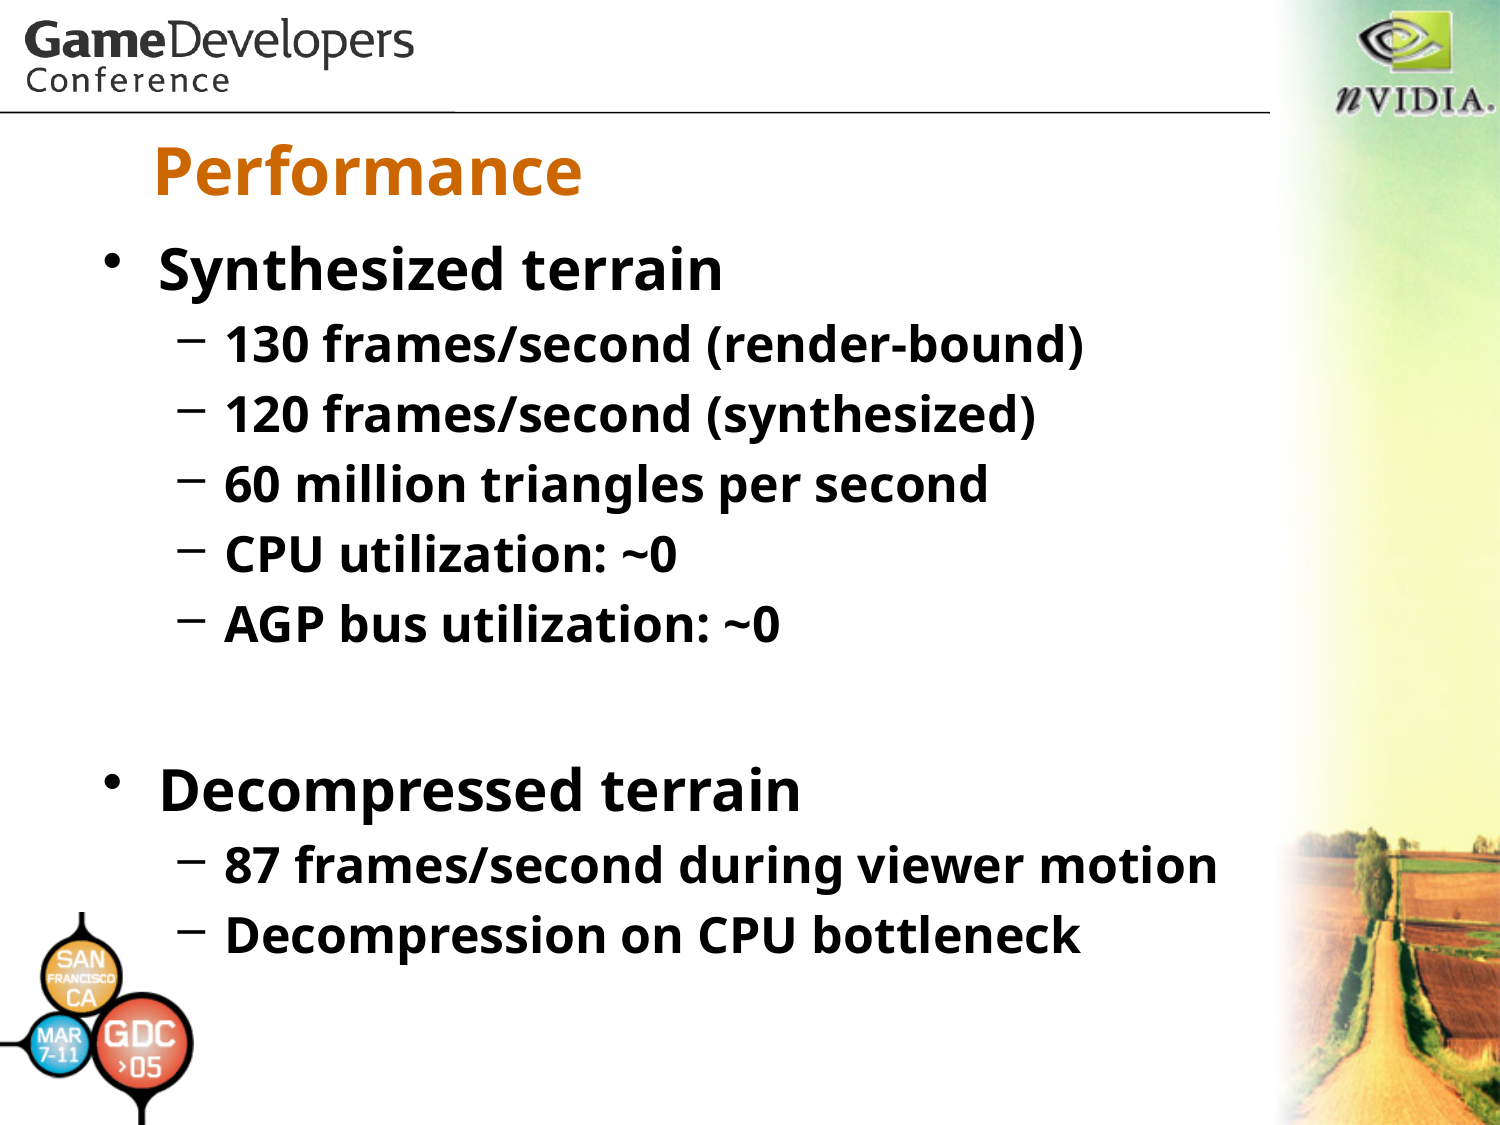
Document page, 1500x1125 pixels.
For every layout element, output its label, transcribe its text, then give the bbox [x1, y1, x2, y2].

picture [1270, 0, 1500, 1125]
title Performance [137, 112, 1338, 224]
list Synthesized terrain 130 frames/second (render-bound) 120 frames/second (synthesized) 60 million triangles per second CPU utilization: ~0 AGP bus utilization: ~0 Decompressed terrain 87 frames/second during viewer motion Decompression on CPU bottleneck [87, 224, 1438, 1075]
picture [0, 0, 438, 110]
picture [0, 912, 194, 1125]
